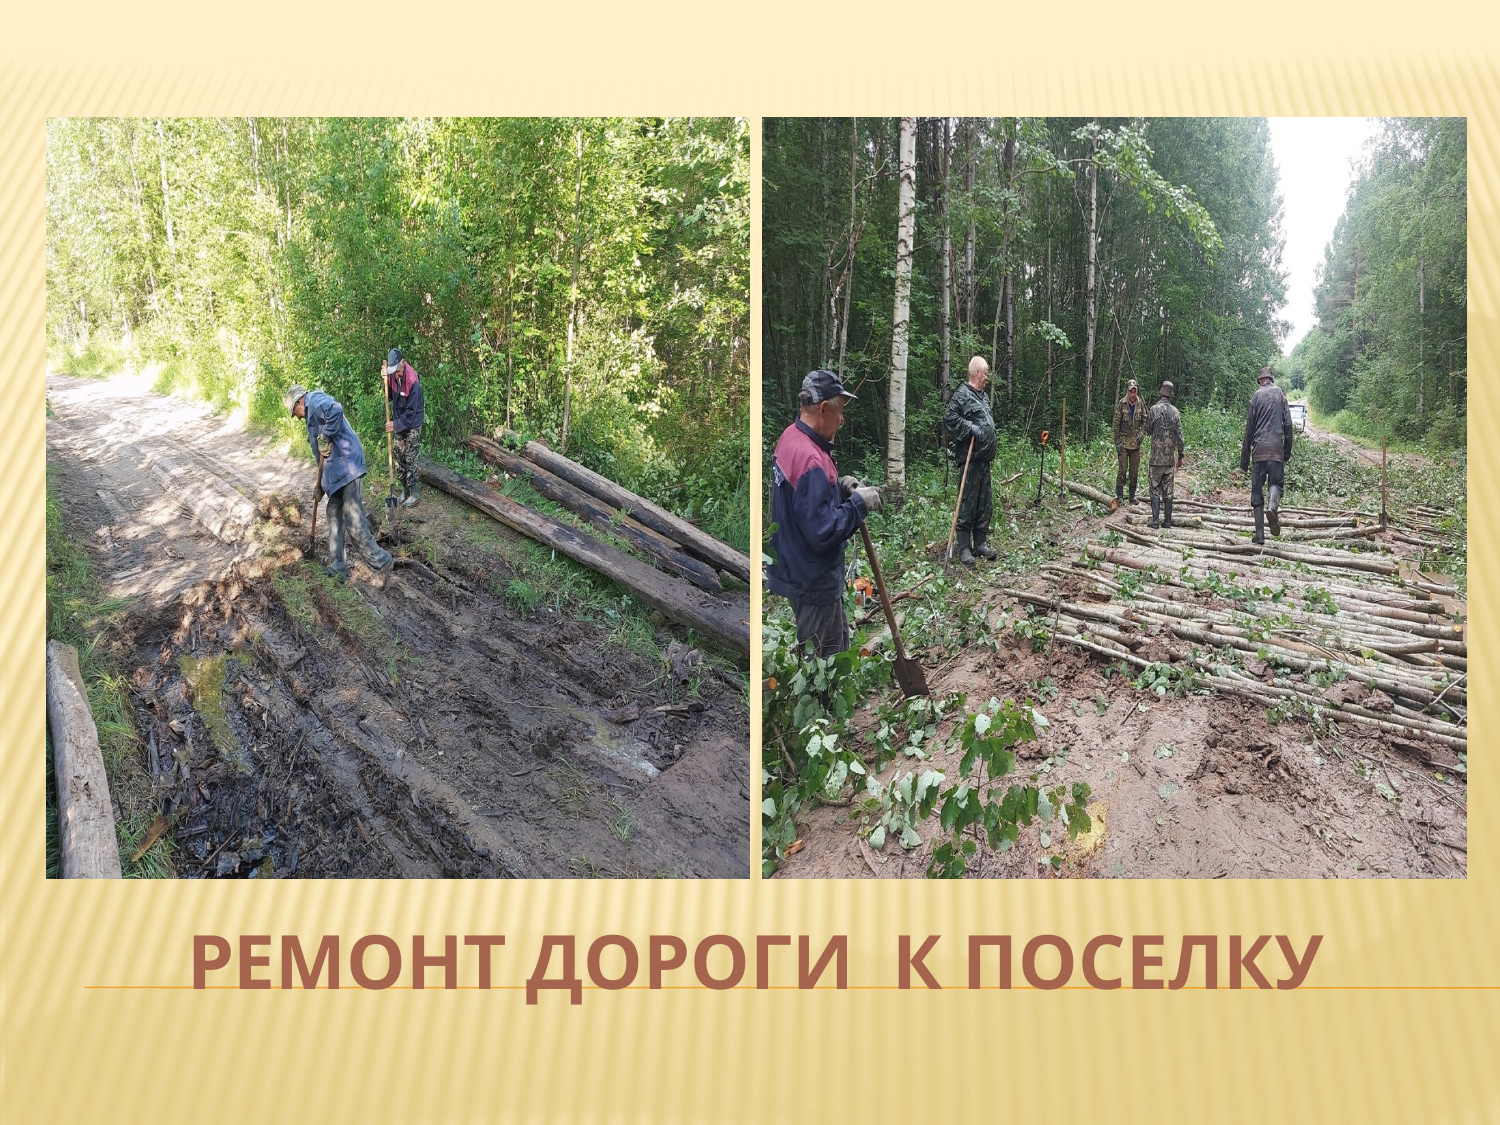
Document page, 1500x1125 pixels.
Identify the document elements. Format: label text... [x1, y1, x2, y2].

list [762, 116, 1467, 880]
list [45, 116, 751, 880]
title РЕМОНТ ДОРОГИ К ПОСЕЛКУ [50, 894, 1463, 1033]
